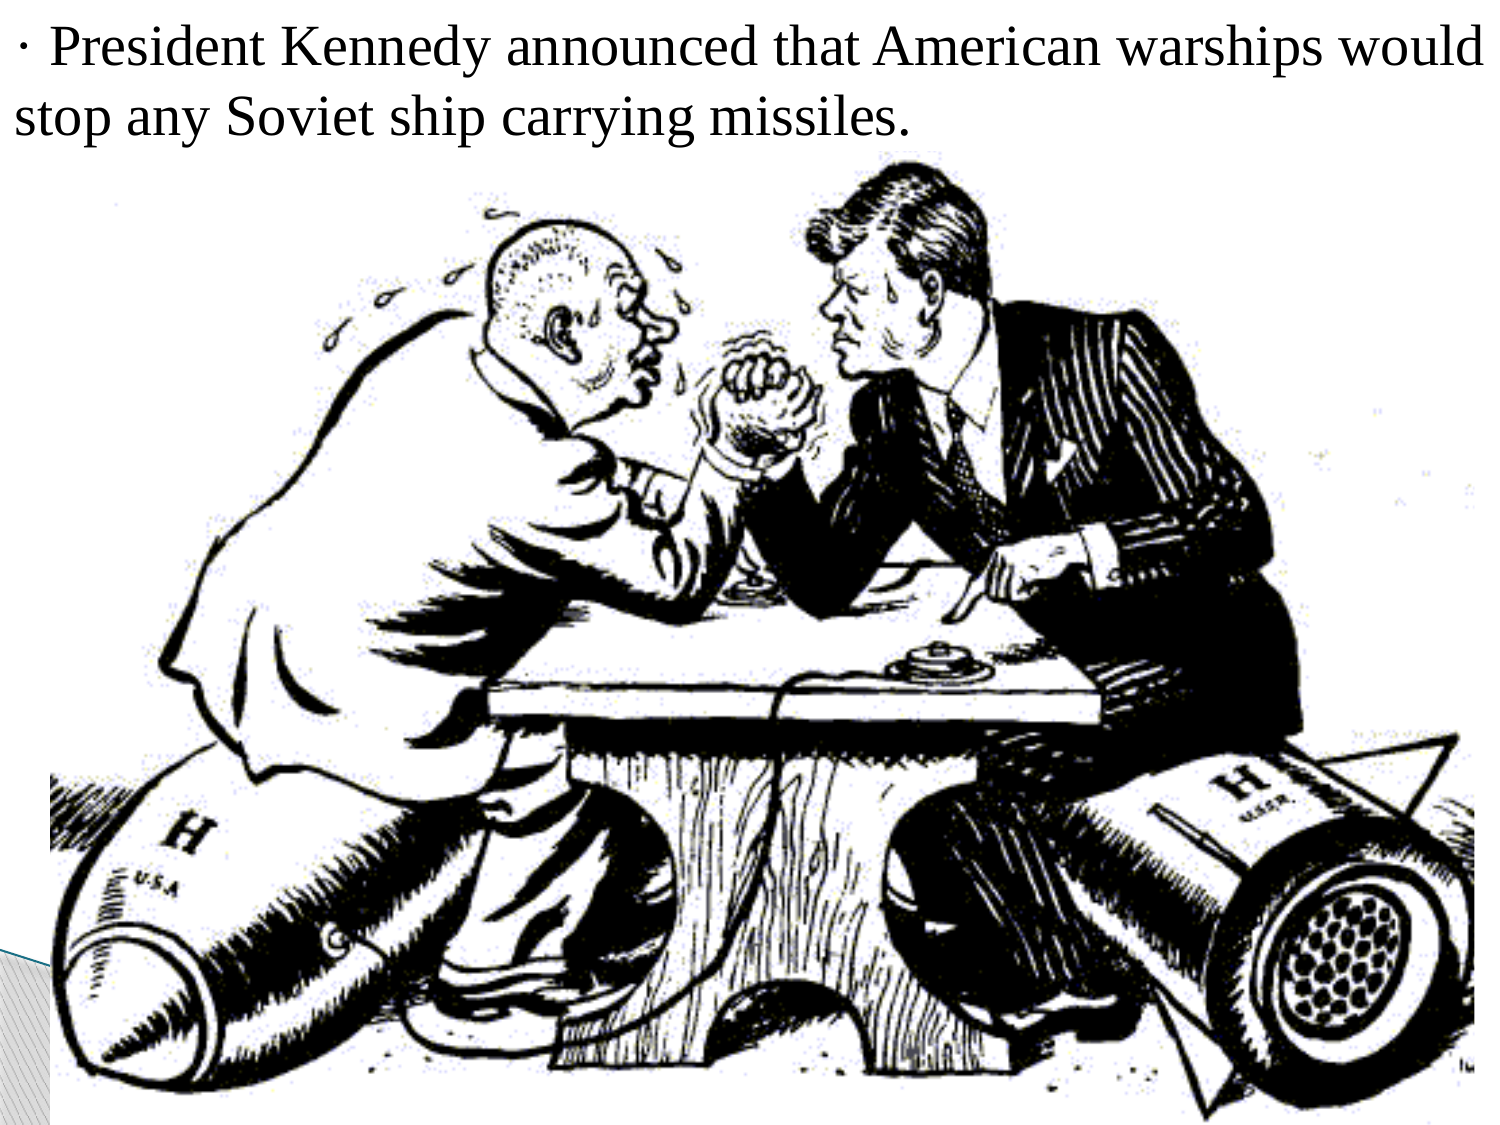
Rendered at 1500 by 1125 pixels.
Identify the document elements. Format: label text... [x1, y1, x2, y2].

picture [49, 151, 1475, 1125]
text_box · President Kennedy announced that American warships would stop any Soviet ship carrying missiles. [0, 0, 1500, 155]
